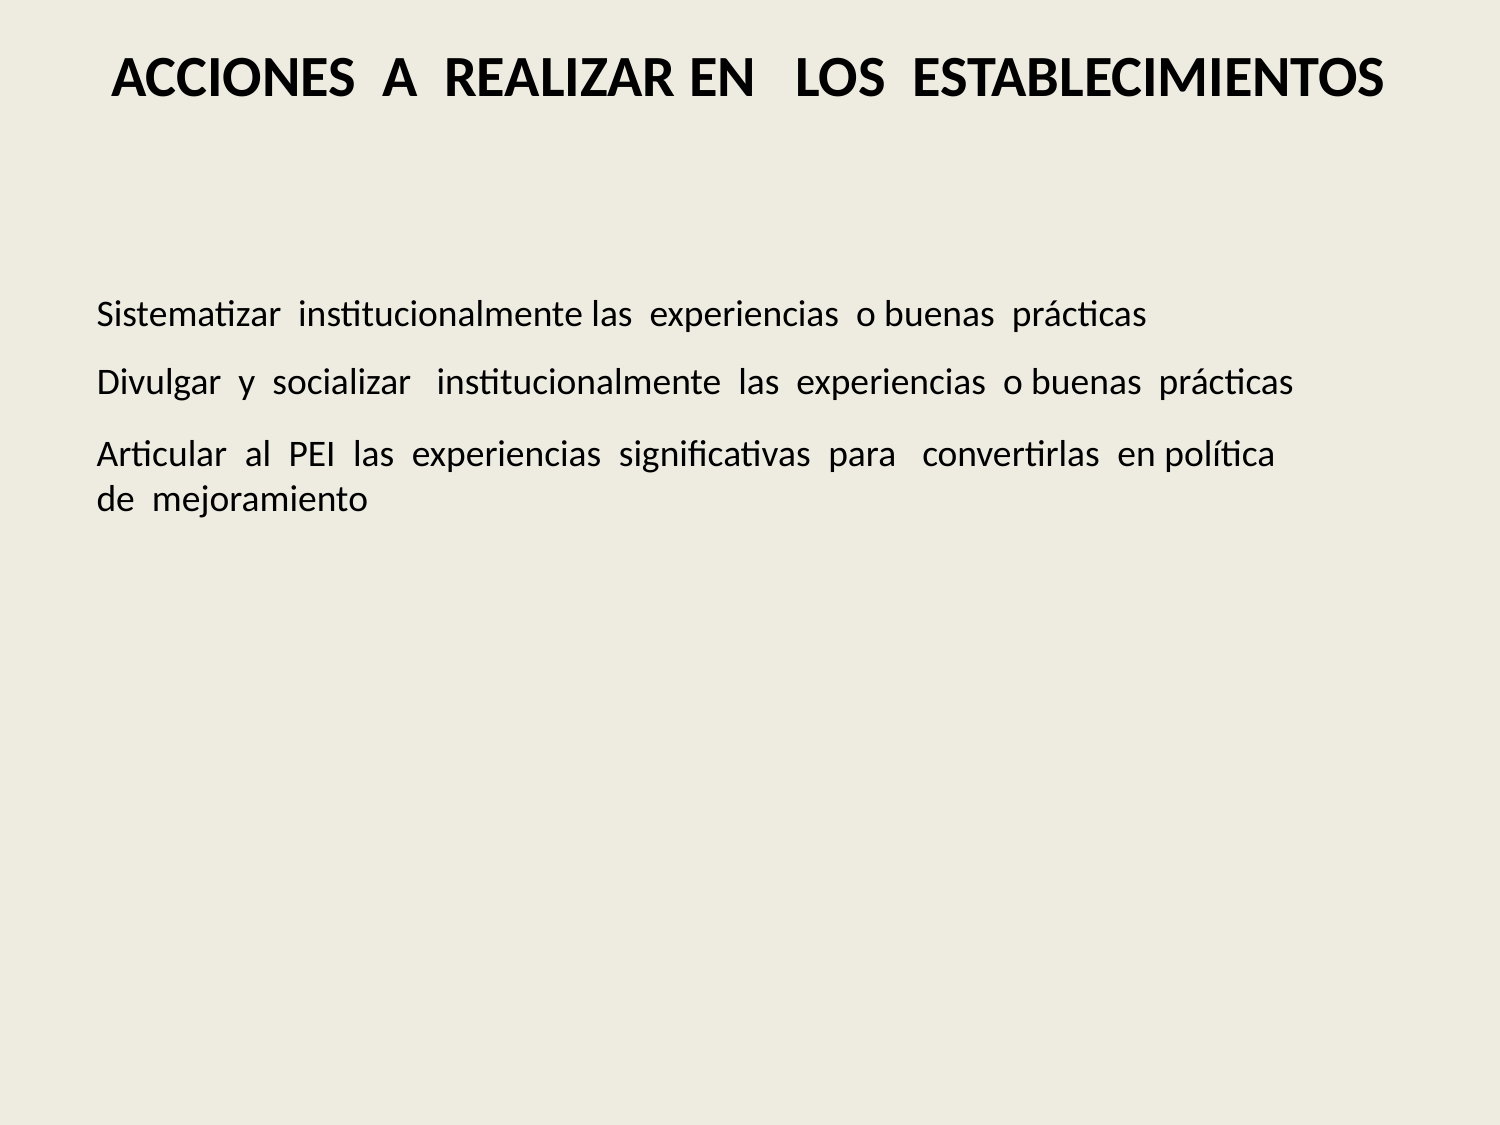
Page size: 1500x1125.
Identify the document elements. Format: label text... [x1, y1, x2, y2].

text_box Divulgar y socializar institucionalmente las experiencias o buenas prácticas [82, 349, 1395, 410]
text_box ACCIONES A REALIZAR EN LOS ESTABLECIMIENTOS [58, 31, 1465, 116]
text_box Sistematizar institucionalmente las experiencias o buenas prácticas [81, 281, 1360, 341]
text_box Articular al PEI las experiencias significativas para convertirlas en política de mejoramiento [81, 421, 1301, 527]
